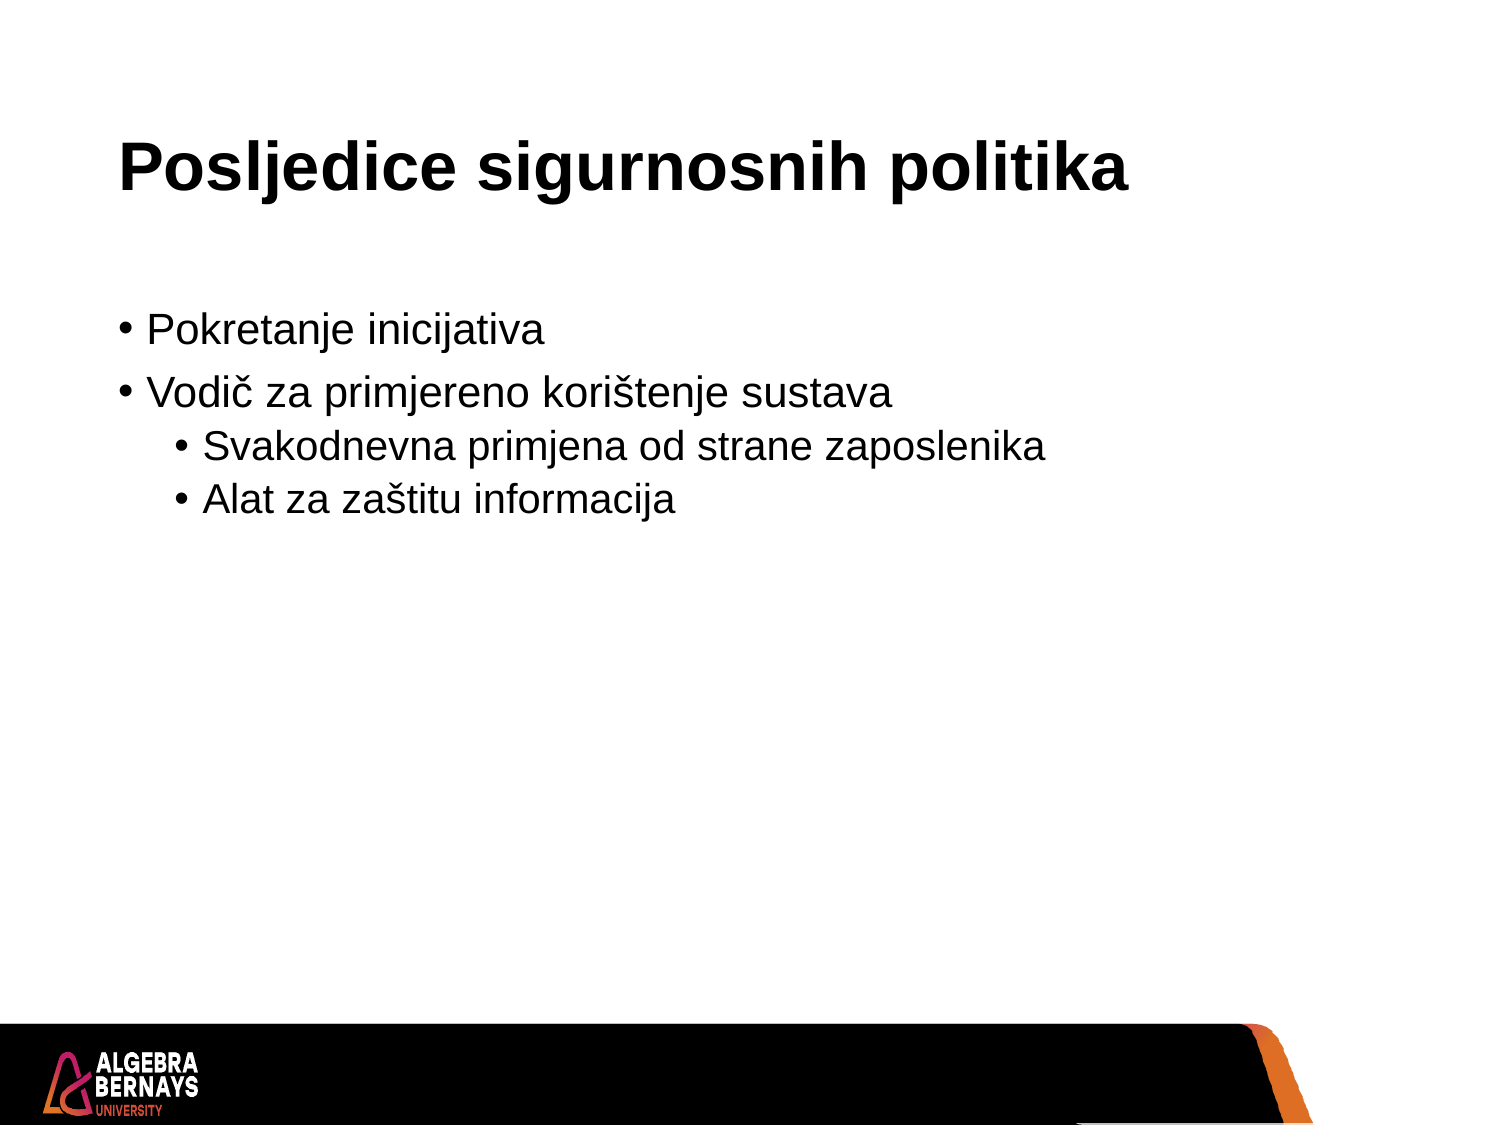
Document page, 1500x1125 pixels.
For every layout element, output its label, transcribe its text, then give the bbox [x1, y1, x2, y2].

list Pokretanje inicijativa Vodič za primjereno korištenje sustava Svakodnevna primjena od strane zaposlenika Alat za zaštitu informacija [103, 299, 1397, 1014]
picture [0, 1023, 1468, 1125]
title Posljedice sigurnosnih politika [103, 59, 1397, 278]
